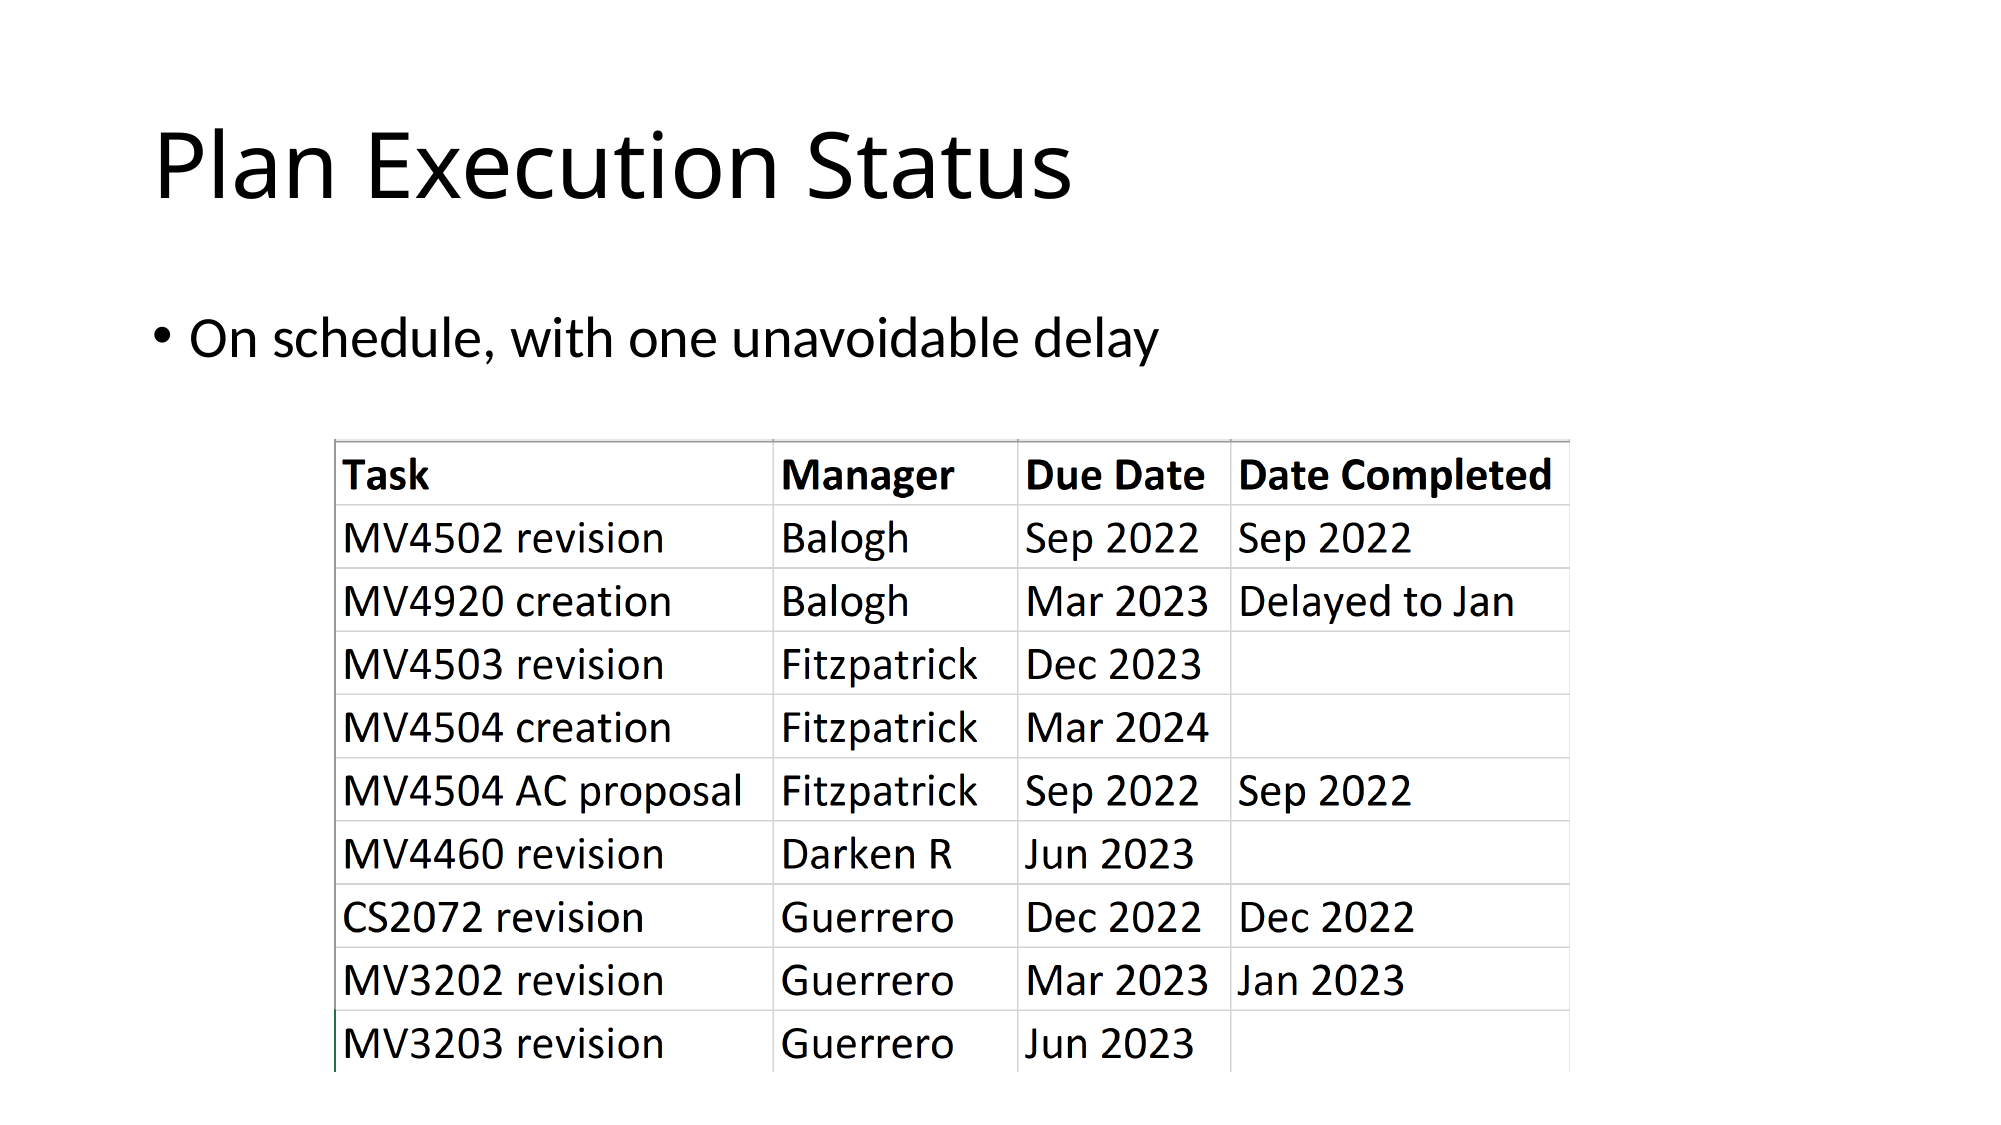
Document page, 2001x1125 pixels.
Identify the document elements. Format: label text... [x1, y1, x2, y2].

list On schedule, with one unavoidable delay [137, 299, 1863, 1014]
title Plan Execution Status [137, 59, 1863, 278]
picture [334, 439, 1570, 1072]
